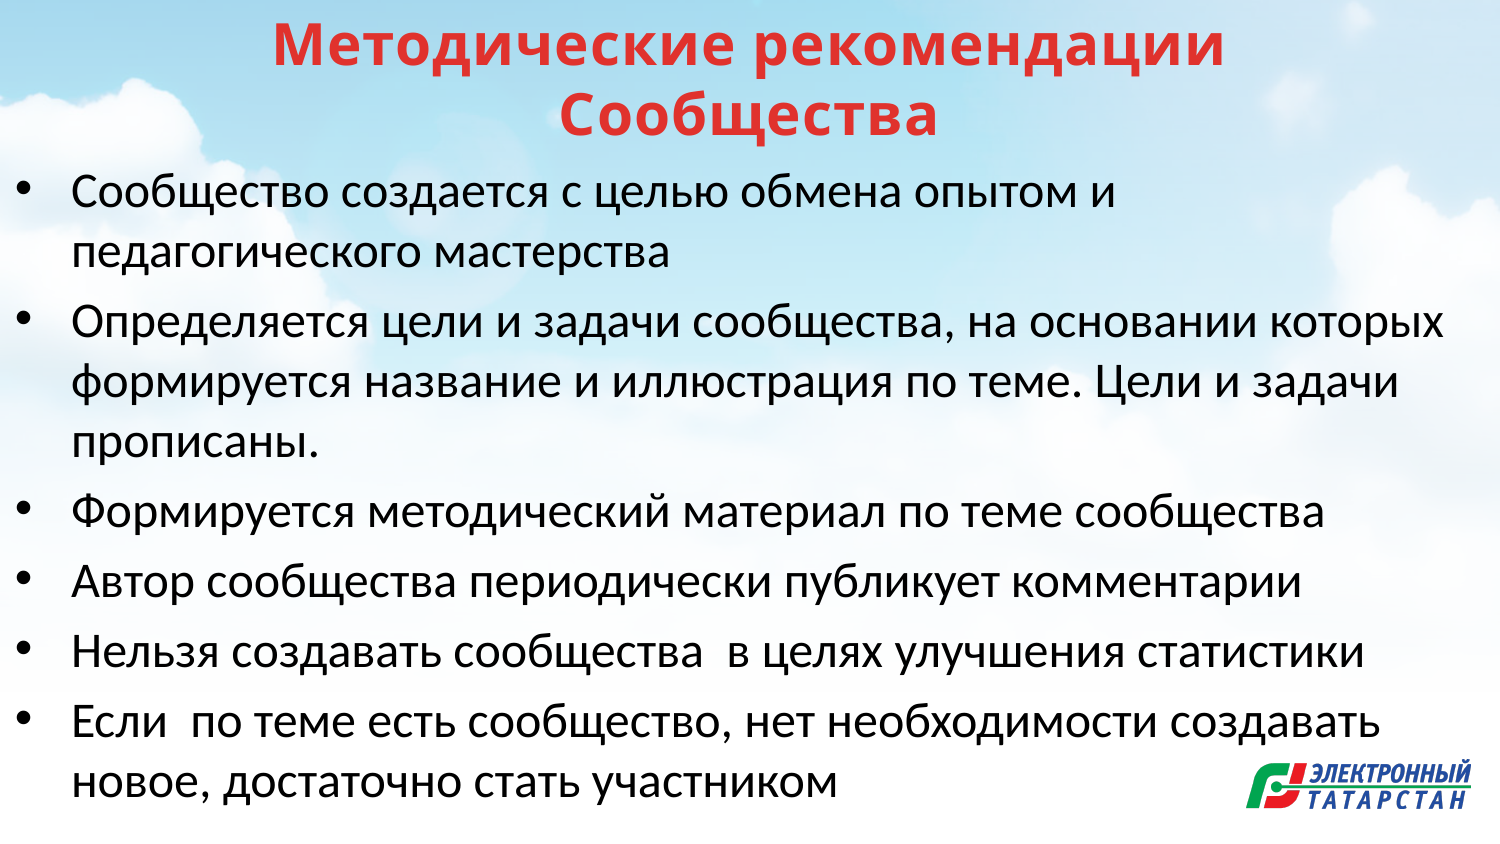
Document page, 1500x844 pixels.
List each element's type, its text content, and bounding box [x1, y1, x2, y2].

title Методические рекомендации Сообщества [75, 0, 1425, 139]
list Сообщество создается с целью обмена опытом и педагогического мастерства Определяется цели и задачи сообщества, на основании которых формируется название и иллюстрация по теме. Цели и задачи прописаны. Формируется методический материал по теме сообщества Автор сообщества периодически публикует комментарии Нельзя создавать сообщества в целях улучшения статистики Если по теме есть сообщество, нет необходимости создавать новое, достаточно стать участником [0, 150, 1471, 844]
